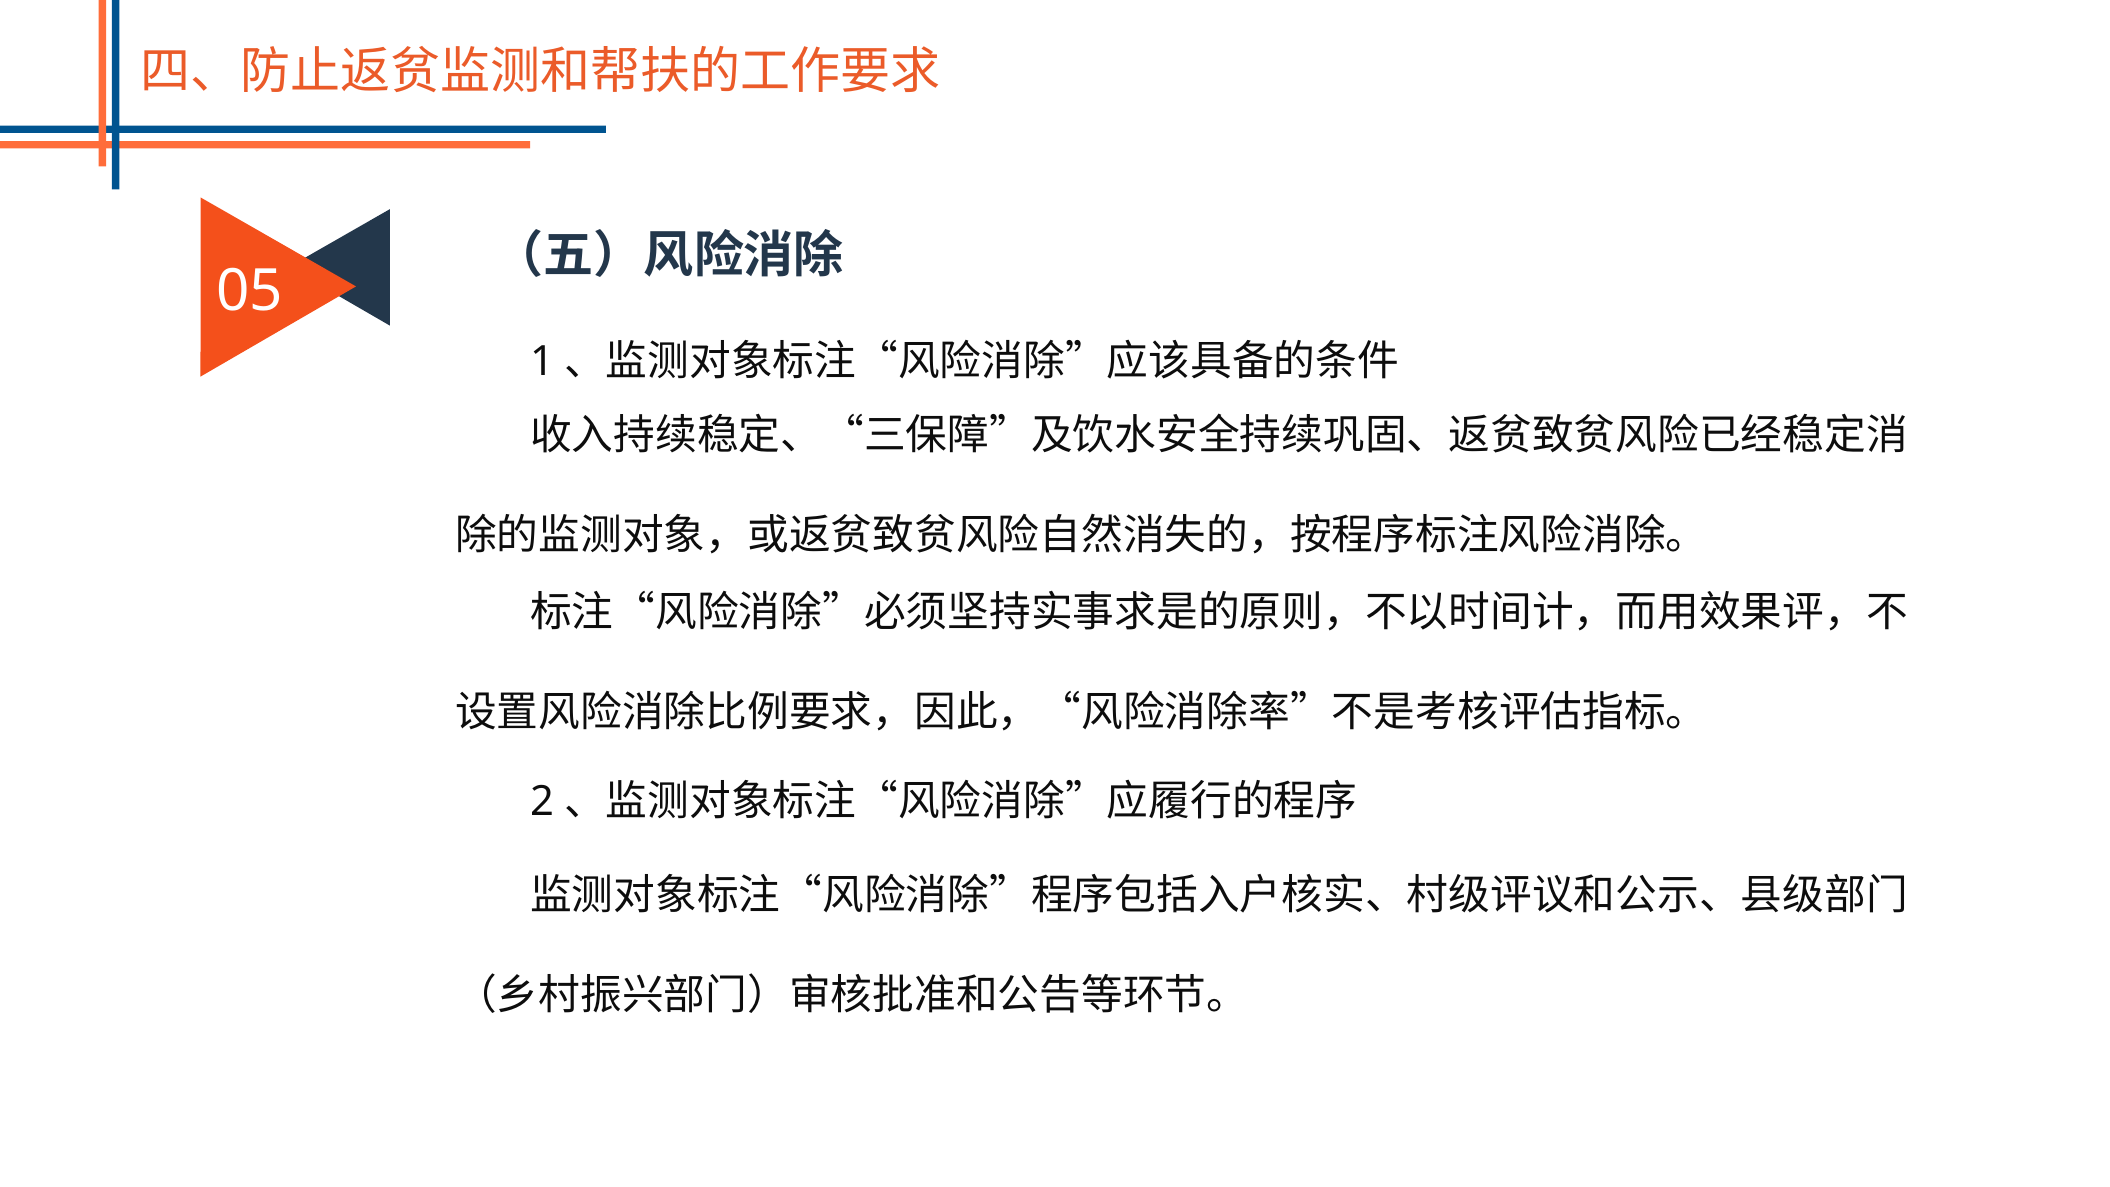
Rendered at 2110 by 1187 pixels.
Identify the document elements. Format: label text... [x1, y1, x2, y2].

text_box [0, 0, 1457, 190]
text_box 1、监测对象标注“风险消除”应该具备的条件 [440, 276, 1941, 350]
text_box 监测对象标注“风险消除”程序包括入户核实、村级评议和公示、县级部门（乡村振兴部门）审核批准和公告等环节。 [440, 810, 1941, 1025]
text_box 05 [200, 197, 356, 377]
text_box 标注“风险消除”必须坚持实事求是的原则，不以时间计，而用效果评，不设置风险消除比例要求，因此，“风险消除率”不是考核评估指标。 [440, 527, 1941, 716]
text_box （五）风险消除 [479, 214, 1179, 276]
text_box [306, 209, 390, 326]
text_box 收入持续稳定、“三保障”及饮水安全持续巩固、返贫致贫风险已经稳定消除的监测对象，或返贫致贫风险自然消失的，按程序标注风险消除。 [440, 350, 1941, 527]
text_box 2、监测对象标注“风险消除”应履行的程序 [440, 716, 1941, 810]
